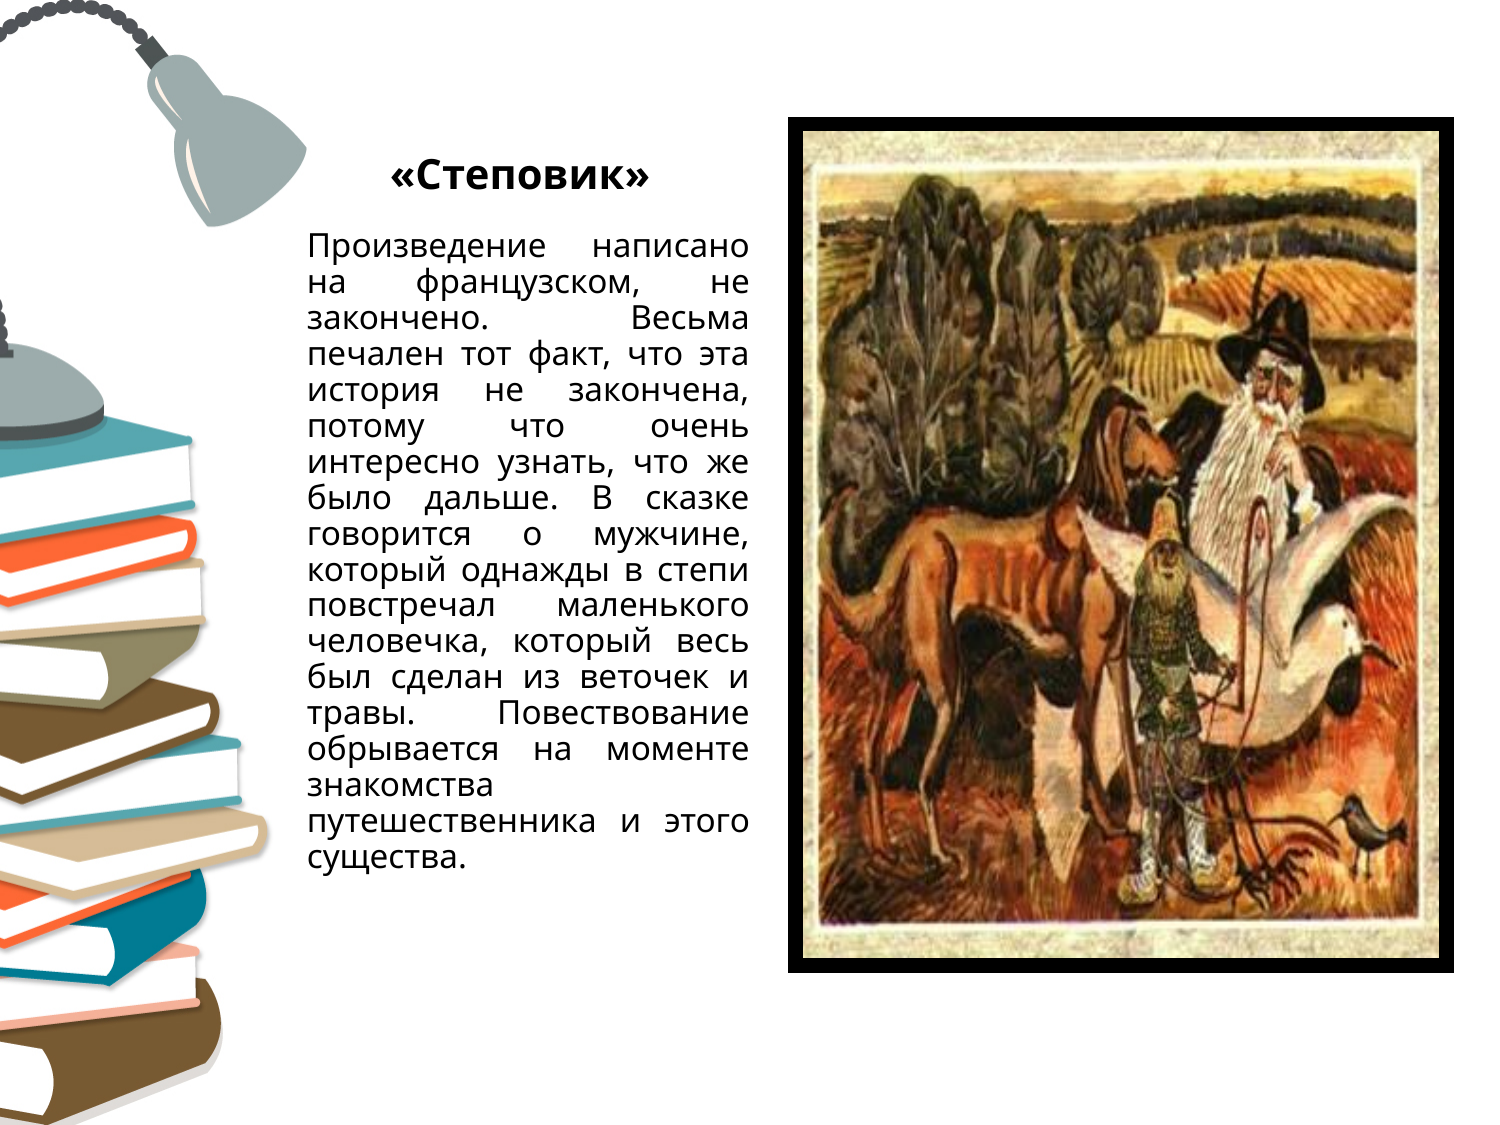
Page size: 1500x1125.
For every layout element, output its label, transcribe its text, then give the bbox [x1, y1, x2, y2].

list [802, 131, 1440, 959]
picture [0, 0, 1500, 1125]
list Произведение написано на французском, не закончено. Весьма печален тот факт, что эта история не закончена, потому что очень интересно узнать, что же было дальше. В сказке говорится о мужчине, который однажды в степи повстречал маленького человечка, который весь был сделан из веточек и травы. Повествование обрывается на моменте знакомства путешественника и этого существа. [291, 221, 766, 833]
title «Степовик» [179, 78, 775, 207]
